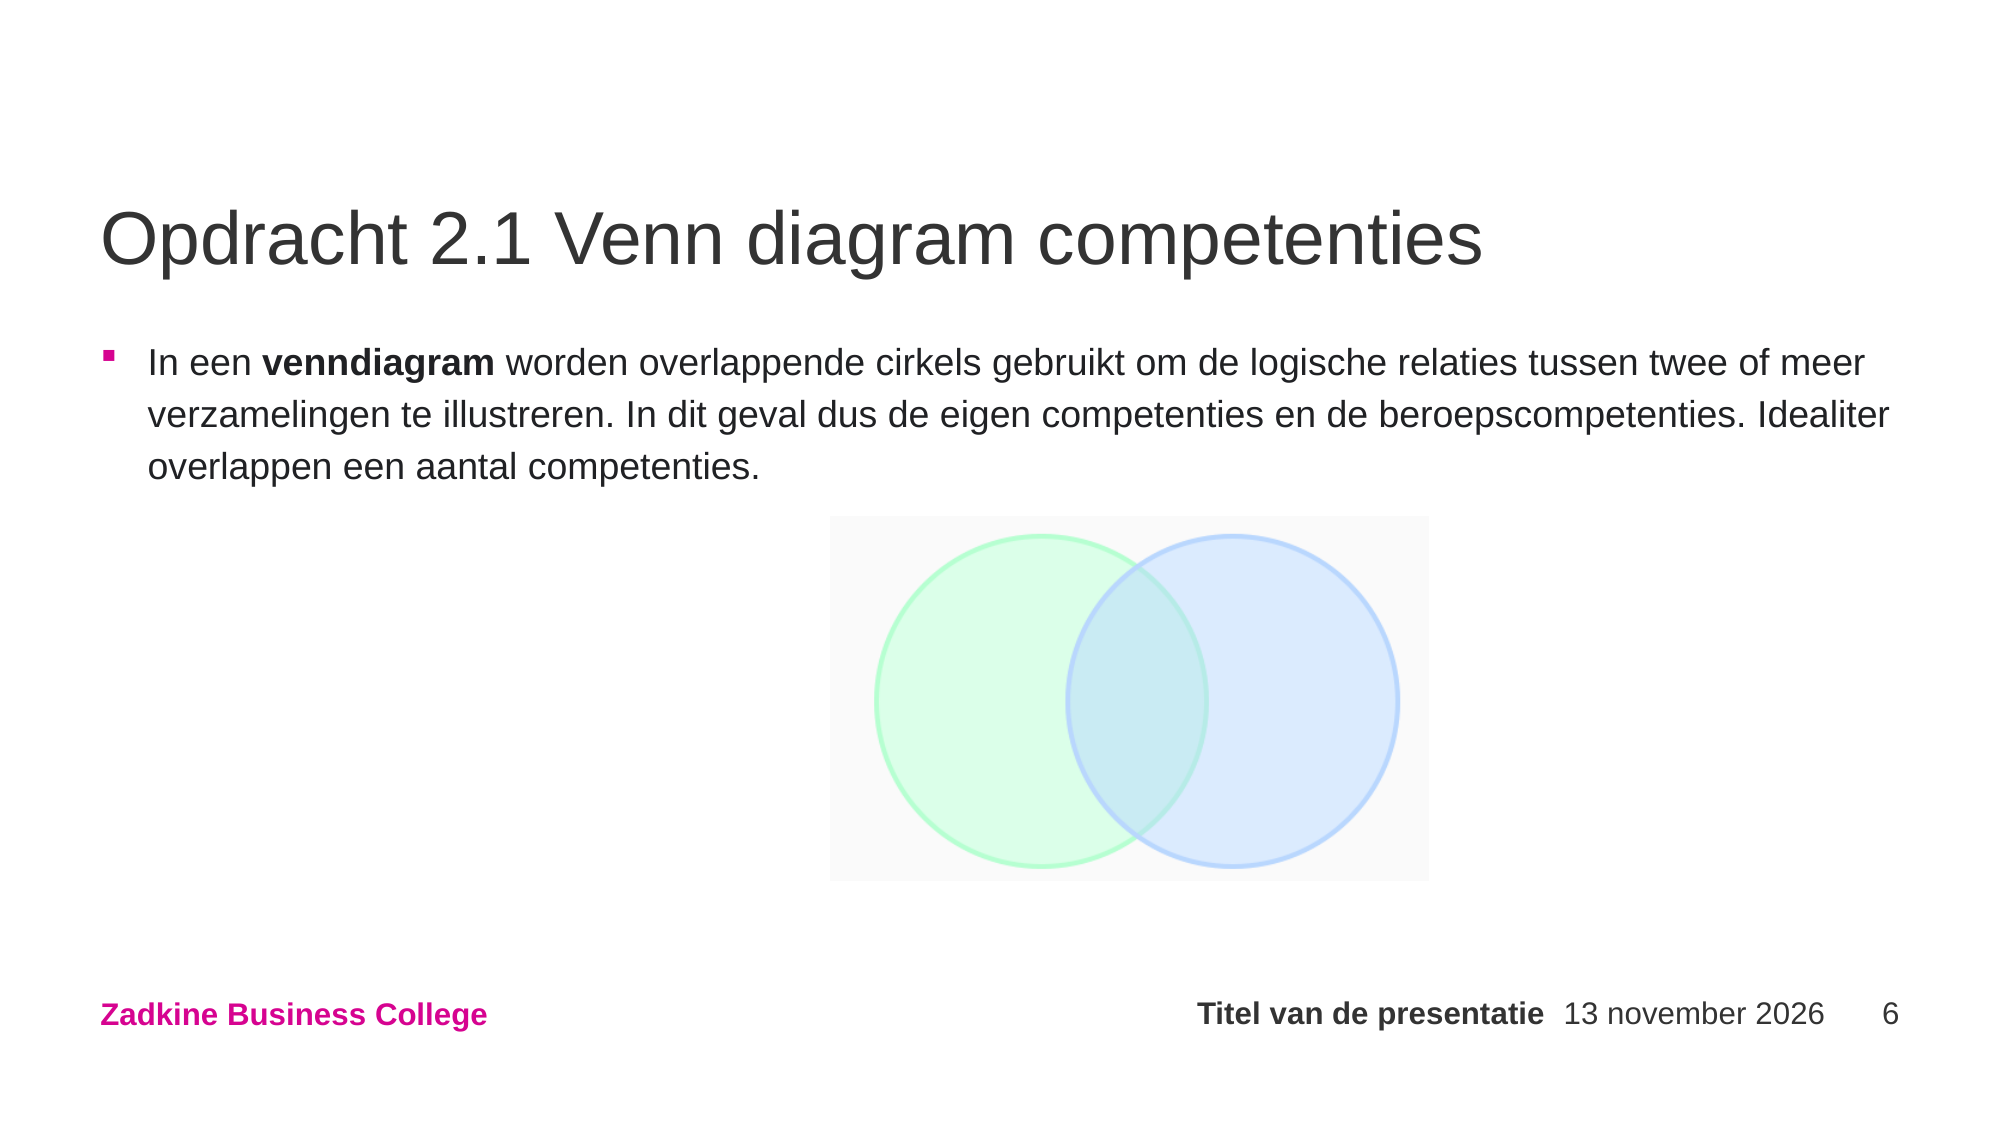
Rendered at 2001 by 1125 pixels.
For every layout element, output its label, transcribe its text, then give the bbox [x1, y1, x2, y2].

list In een venndiagram worden overlappende cirkels gebruikt om de logische relaties tussen twee of meer verzamelingen te illustreren. In dit geval dus de eigen competenties en de beroepscompetenties. Idealiter overlappen een aantal competenties. [100, 331, 1900, 917]
picture [830, 516, 1429, 881]
slide_number 6 [1825, 993, 1900, 1033]
list Opdracht 2.1 Venn diagram competenties [100, 189, 1900, 280]
footer Titel van de presentatie [870, 993, 1546, 1033]
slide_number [1546, 993, 1825, 1033]
